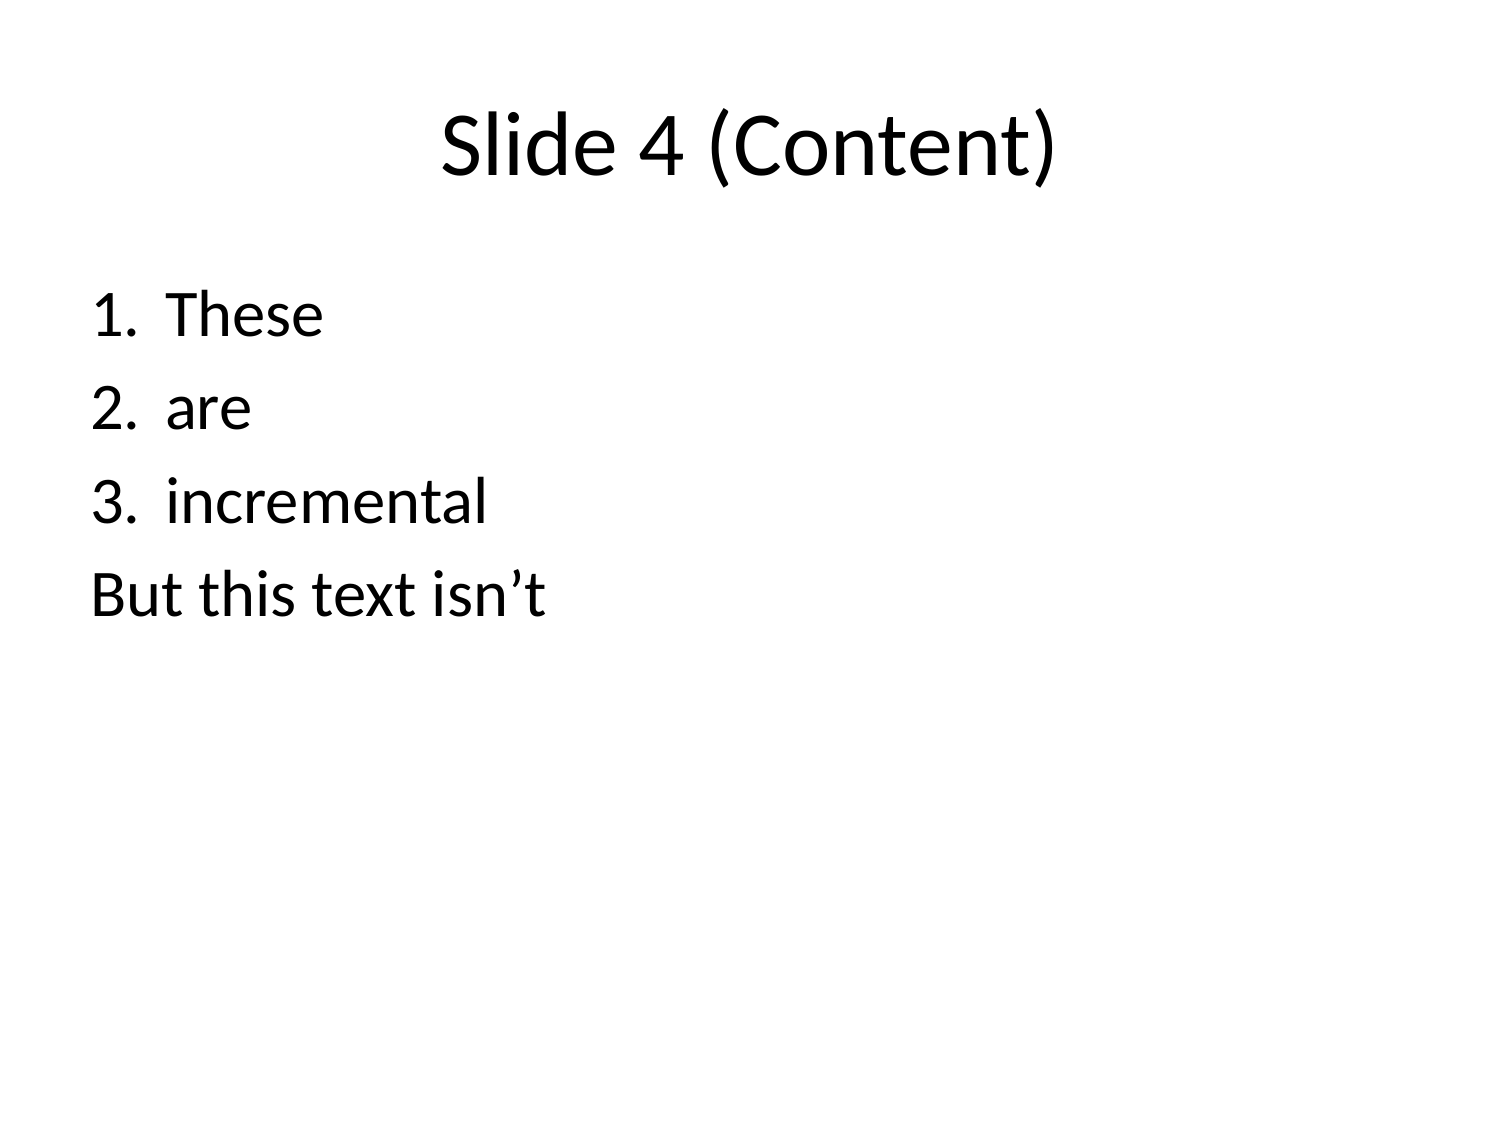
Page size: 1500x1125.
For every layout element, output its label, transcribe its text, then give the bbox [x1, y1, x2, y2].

list These are incremental But this text isn’t [75, 262, 1425, 1005]
title Slide 4 (Content) [75, 45, 1425, 233]
